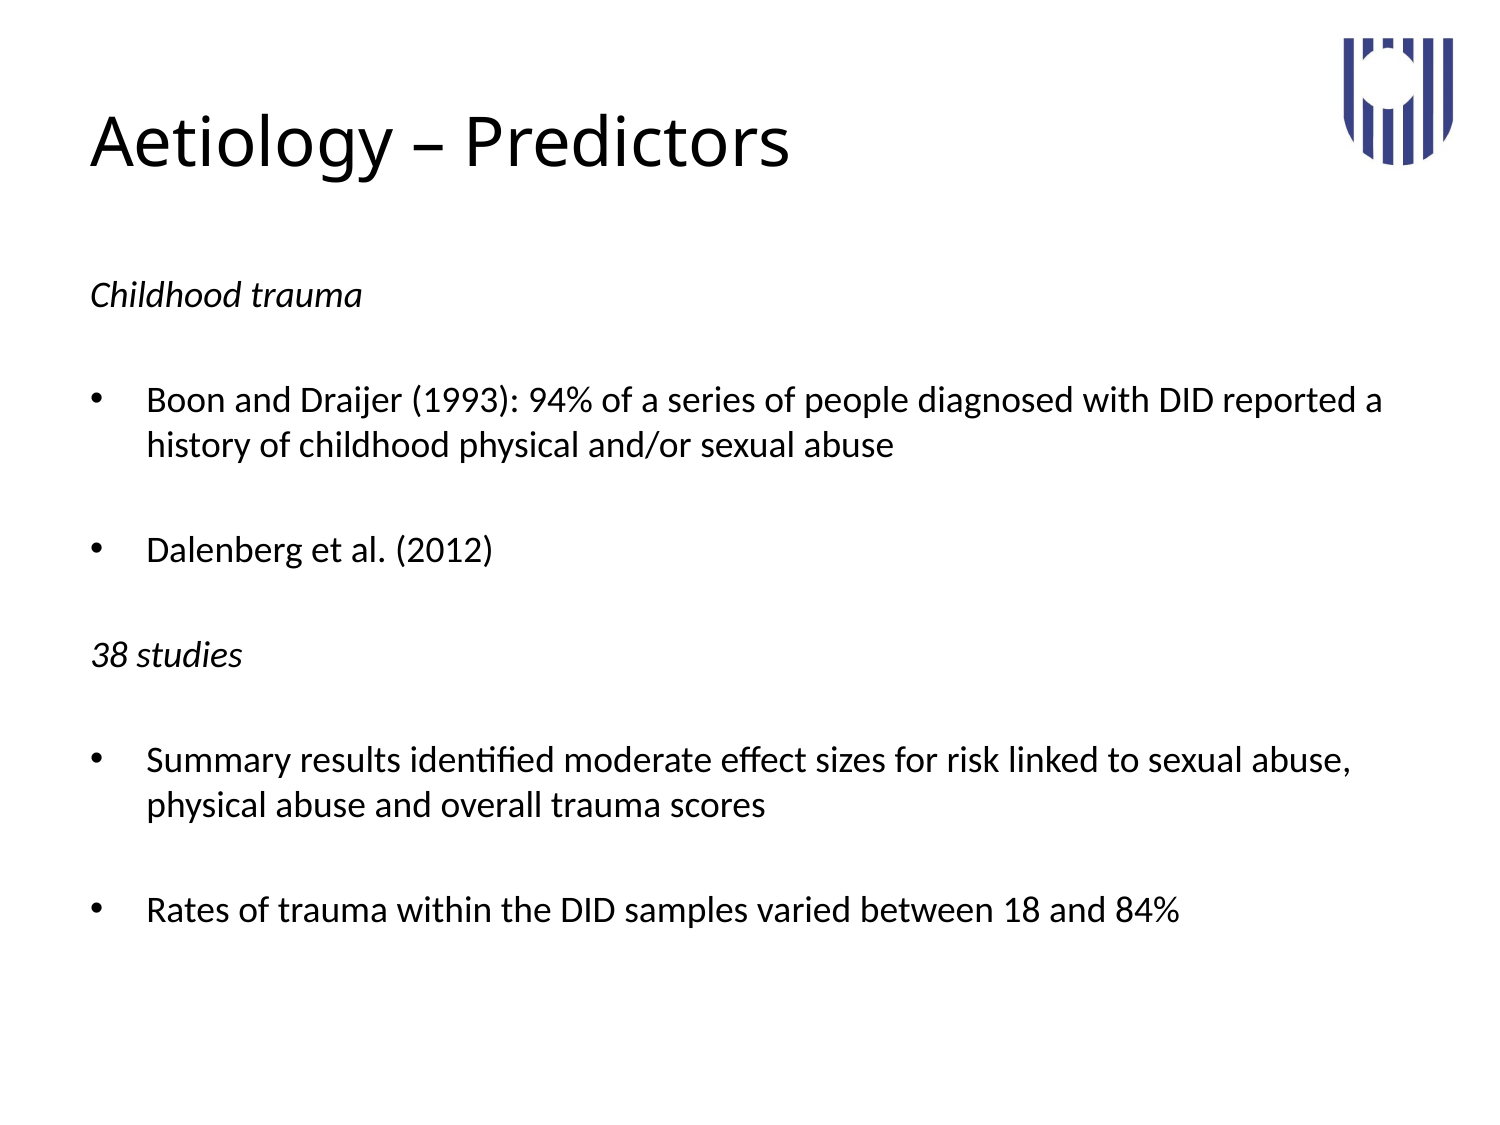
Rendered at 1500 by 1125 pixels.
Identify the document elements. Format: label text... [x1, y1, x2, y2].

list Childhood trauma Boon and Draijer (1993): 94% of a series of people diagnosed with DID reported a history of childhood physical and/or sexual abuse Dalenberg et al. (2012) 38 studies Summary results identified moderate effect sizes for risk linked to sexual abuse, physical abuse and overall trauma scores Rates of trauma within the DID samples varied between 18 and 84% [75, 262, 1425, 1005]
title Aetiology – Predictors [75, 45, 1425, 233]
picture [1299, 7, 1499, 206]
